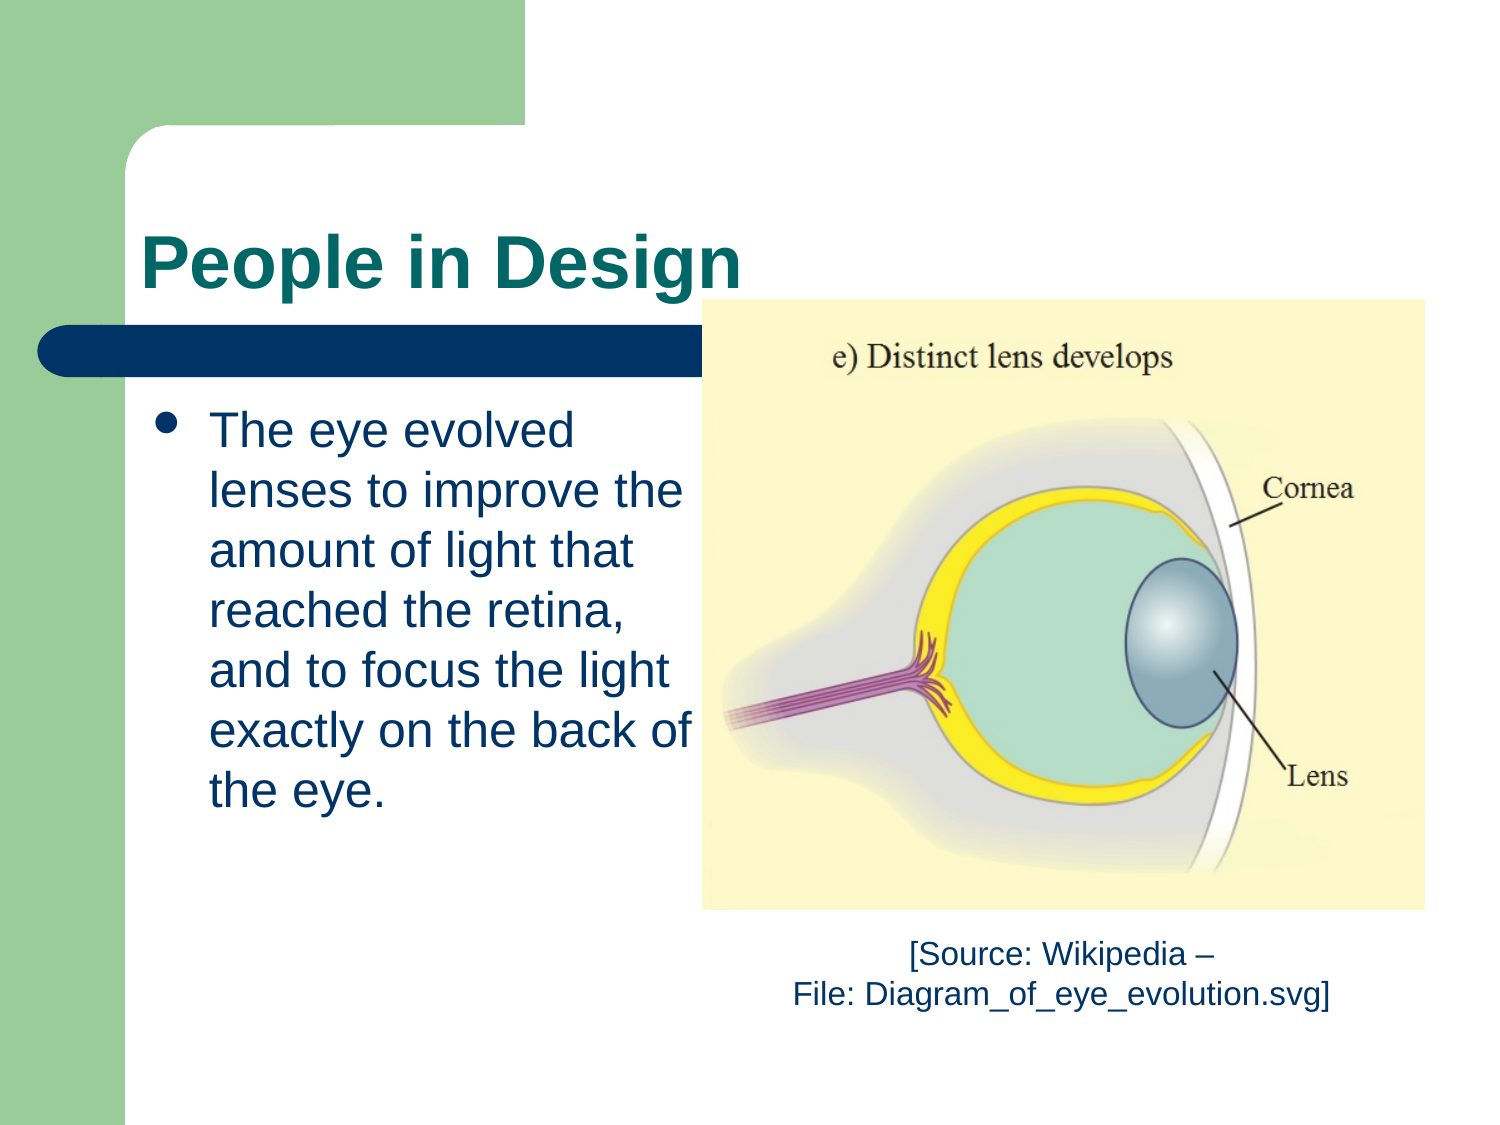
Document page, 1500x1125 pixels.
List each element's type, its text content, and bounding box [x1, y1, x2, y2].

text_box [Source: Wikipedia – File: Diagram_of_eye_evolution.svg] [777, 924, 1347, 1020]
list The eye evolved lenses to improve the amount of light that reached the retina, and to focus the light exactly on the back of the eye. [137, 390, 697, 906]
picture [702, 299, 1426, 911]
title People in Design [124, 124, 1426, 313]
